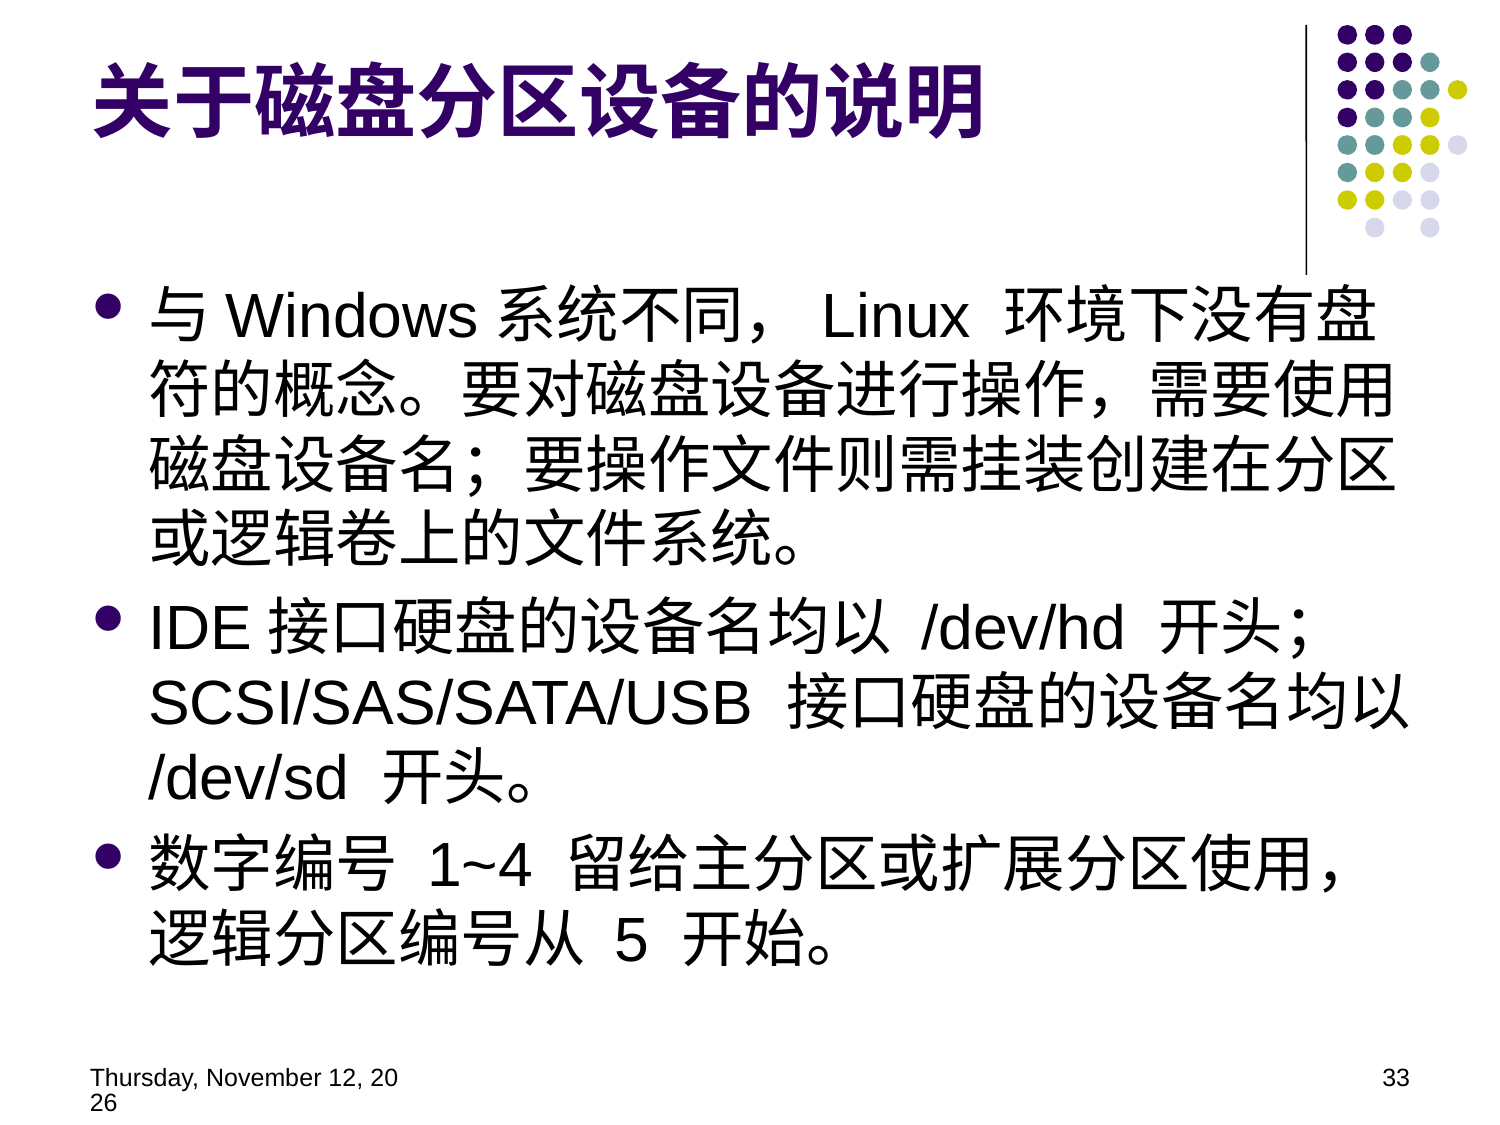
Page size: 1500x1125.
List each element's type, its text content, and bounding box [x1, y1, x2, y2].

slide_number 33 [1074, 1024, 1425, 1100]
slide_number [75, 1024, 425, 1100]
footer [360, 1023, 1247, 1099]
title 关于磁盘分区设备的说明 [76, 42, 1428, 230]
list 与Windows系统不同，Linux 环境下没有盘符的概念。要对磁盘设备进行操作，需要使用磁盘设备名；要操作文件则需挂装创建在分区或逻辑卷上的文件系统。 IDE接口硬盘的设备名均以 /dev/hd 开头；SCSI/SAS/SATA/USB 接口硬盘的设备名均以 /dev/sd 开头。 数字编号 1~4 留给主分区或扩展分区使用，逻辑分区编号从 5 开始。 [76, 266, 1428, 1011]
